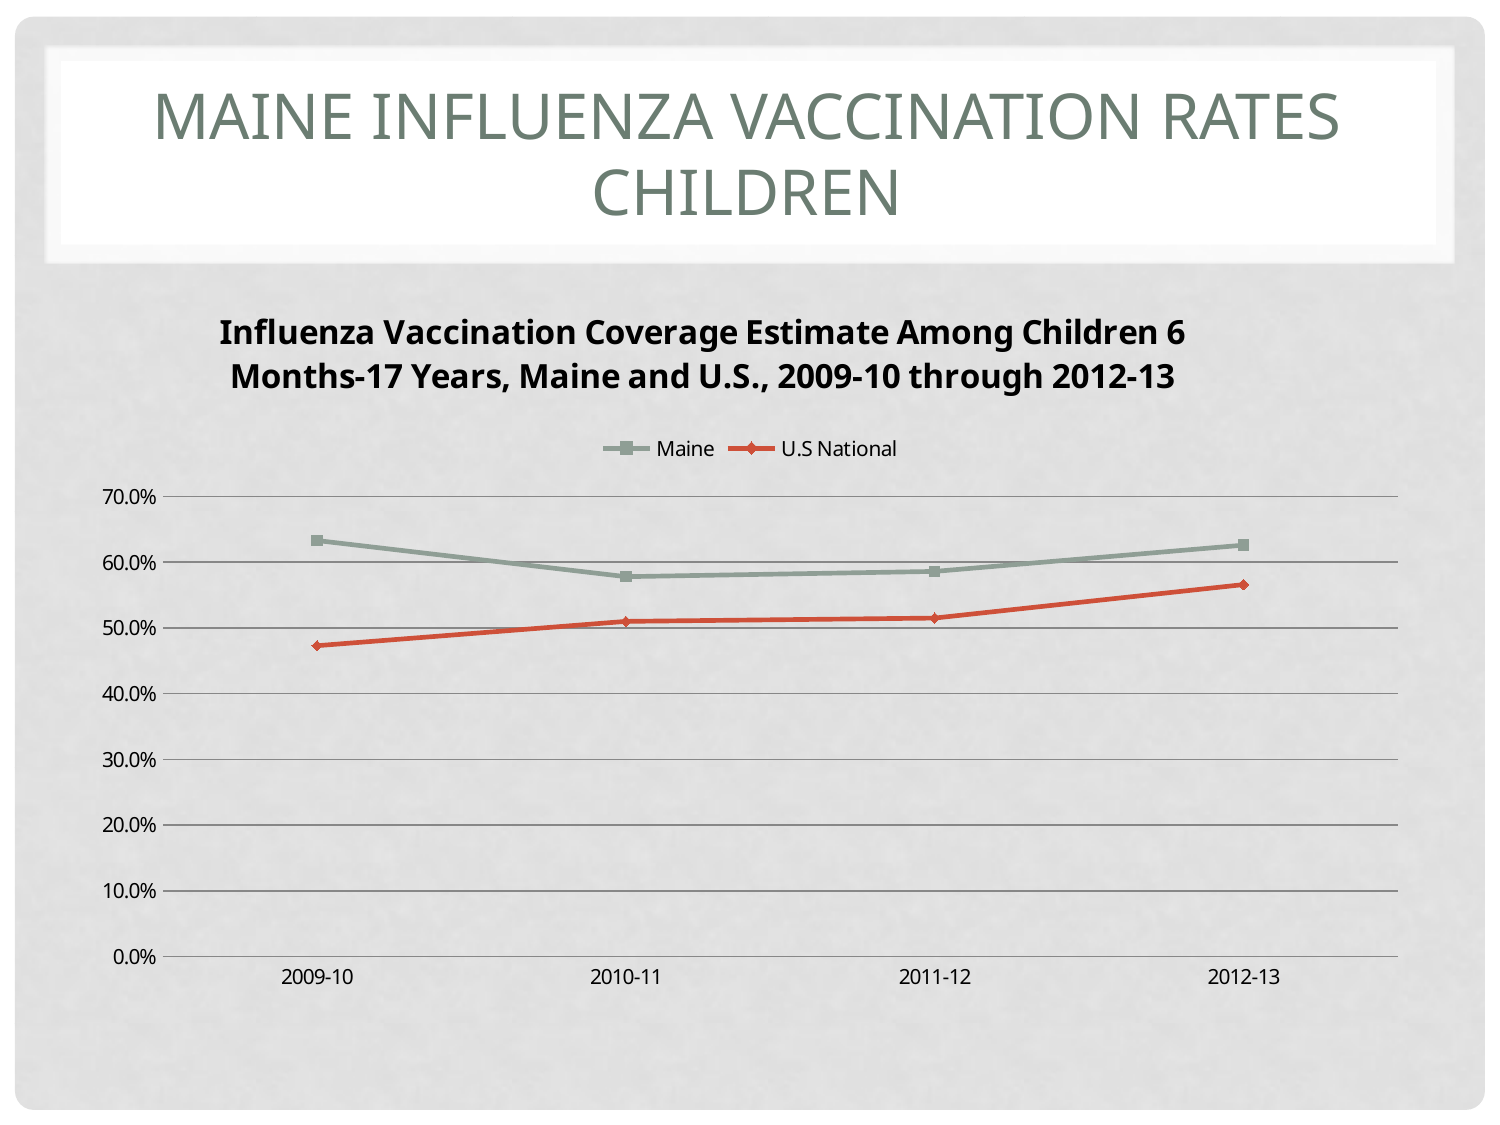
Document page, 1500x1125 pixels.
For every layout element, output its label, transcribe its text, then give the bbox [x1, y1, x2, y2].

title Maine Influenza Vaccination Rates Children [69, 66, 1425, 238]
chart [74, 287, 1426, 1006]
